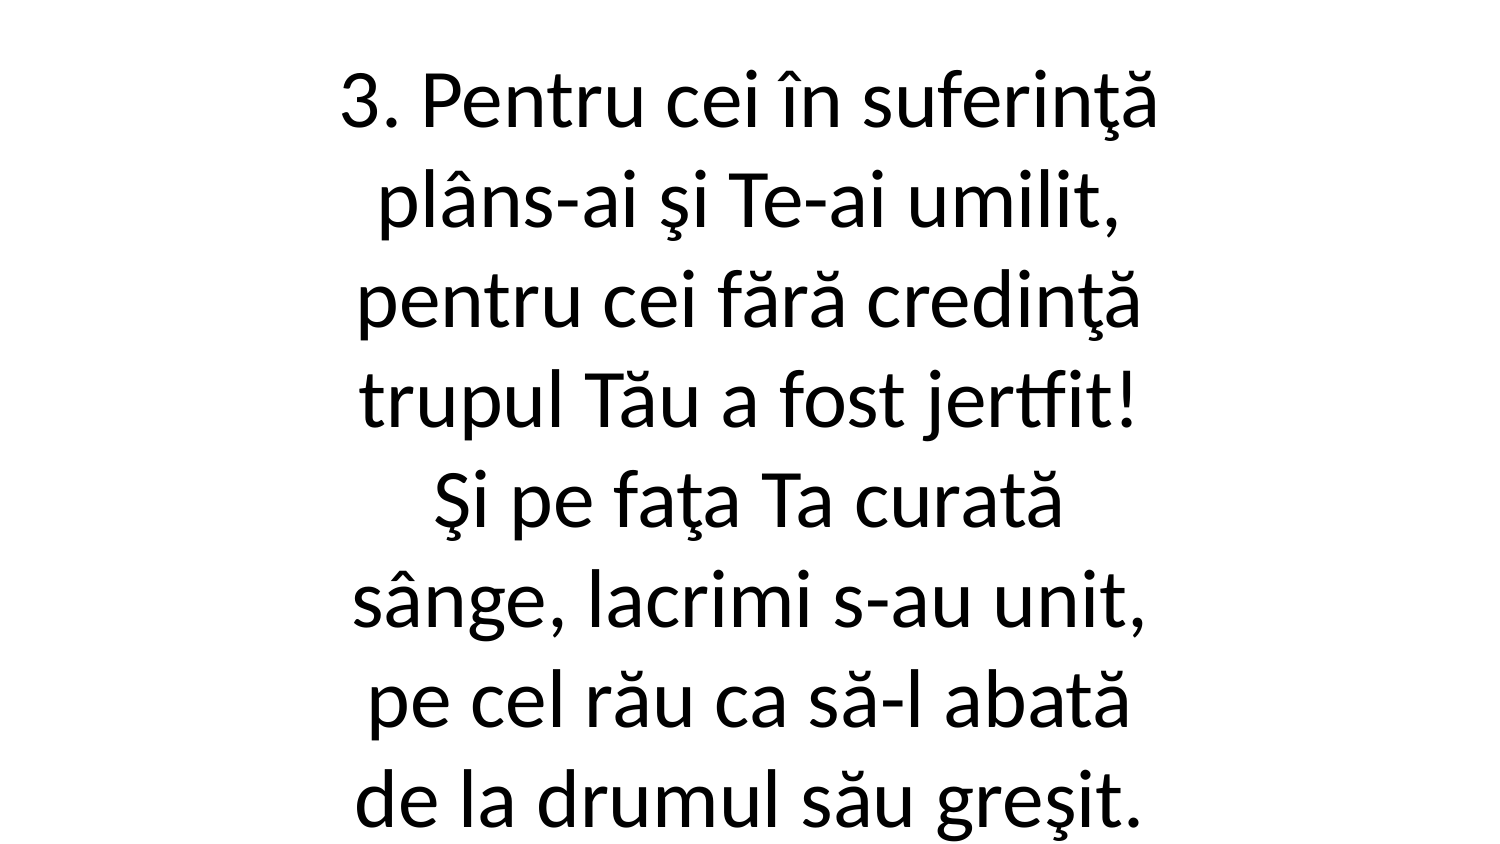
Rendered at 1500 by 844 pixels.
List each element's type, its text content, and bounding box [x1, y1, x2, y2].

text_box 3. Pentru cei în suferinţă plâns-ai şi Te-ai umilit, pentru cei fără credinţă trupul Tău a fost jertfit! Şi pe faţa Ta curată sânge, lacrimi s-au unit, pe cel rău ca să-l abată de la drumul său greşit. [324, 0, 1176, 844]
